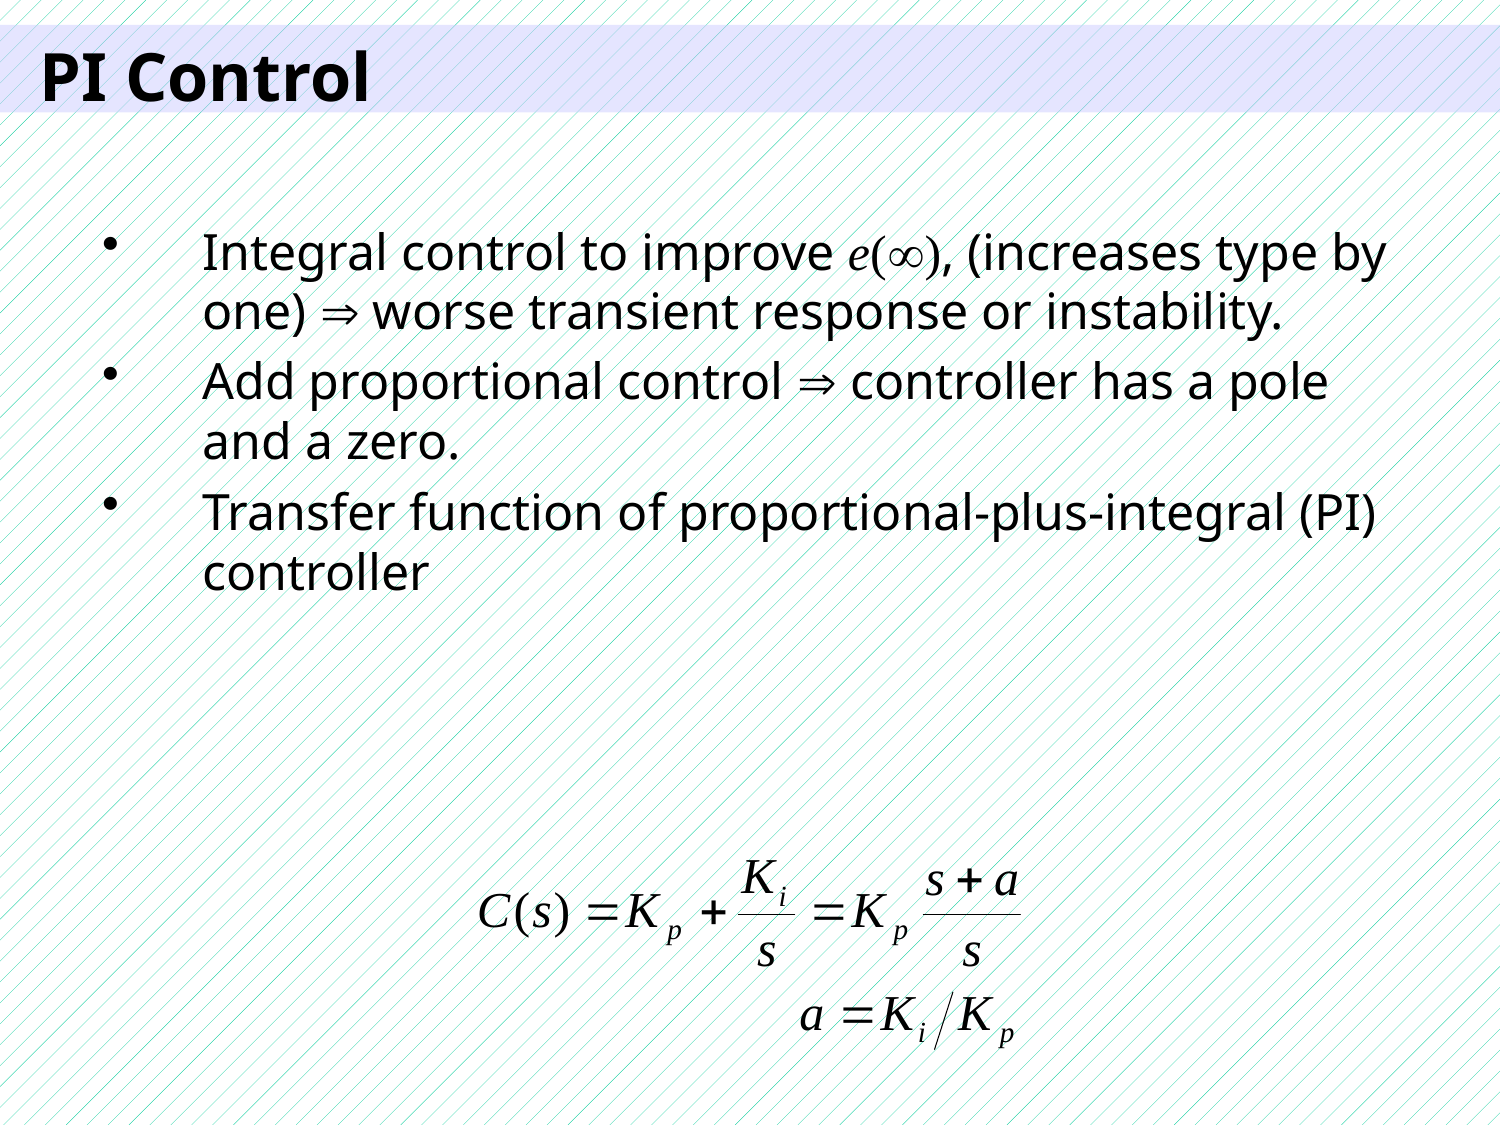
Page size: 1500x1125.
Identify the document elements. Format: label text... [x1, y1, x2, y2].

title PI Control [24, 24, 1476, 126]
list Integral control to improve e(), (increases type by one)  worse transient response or instability. Add proportional control  controller has a pole and a zero. Transfer function of proportional-plus-integral (PI) controller [87, 461, 1438, 851]
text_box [474, 849, 1026, 1055]
list Integral control to improve e(), (increases type by one)  worse transient response or instability. Add proportional control  controller has a pole and a zero. Transfer function of proportional-plus-integral (PI) controller [87, 212, 1438, 460]
